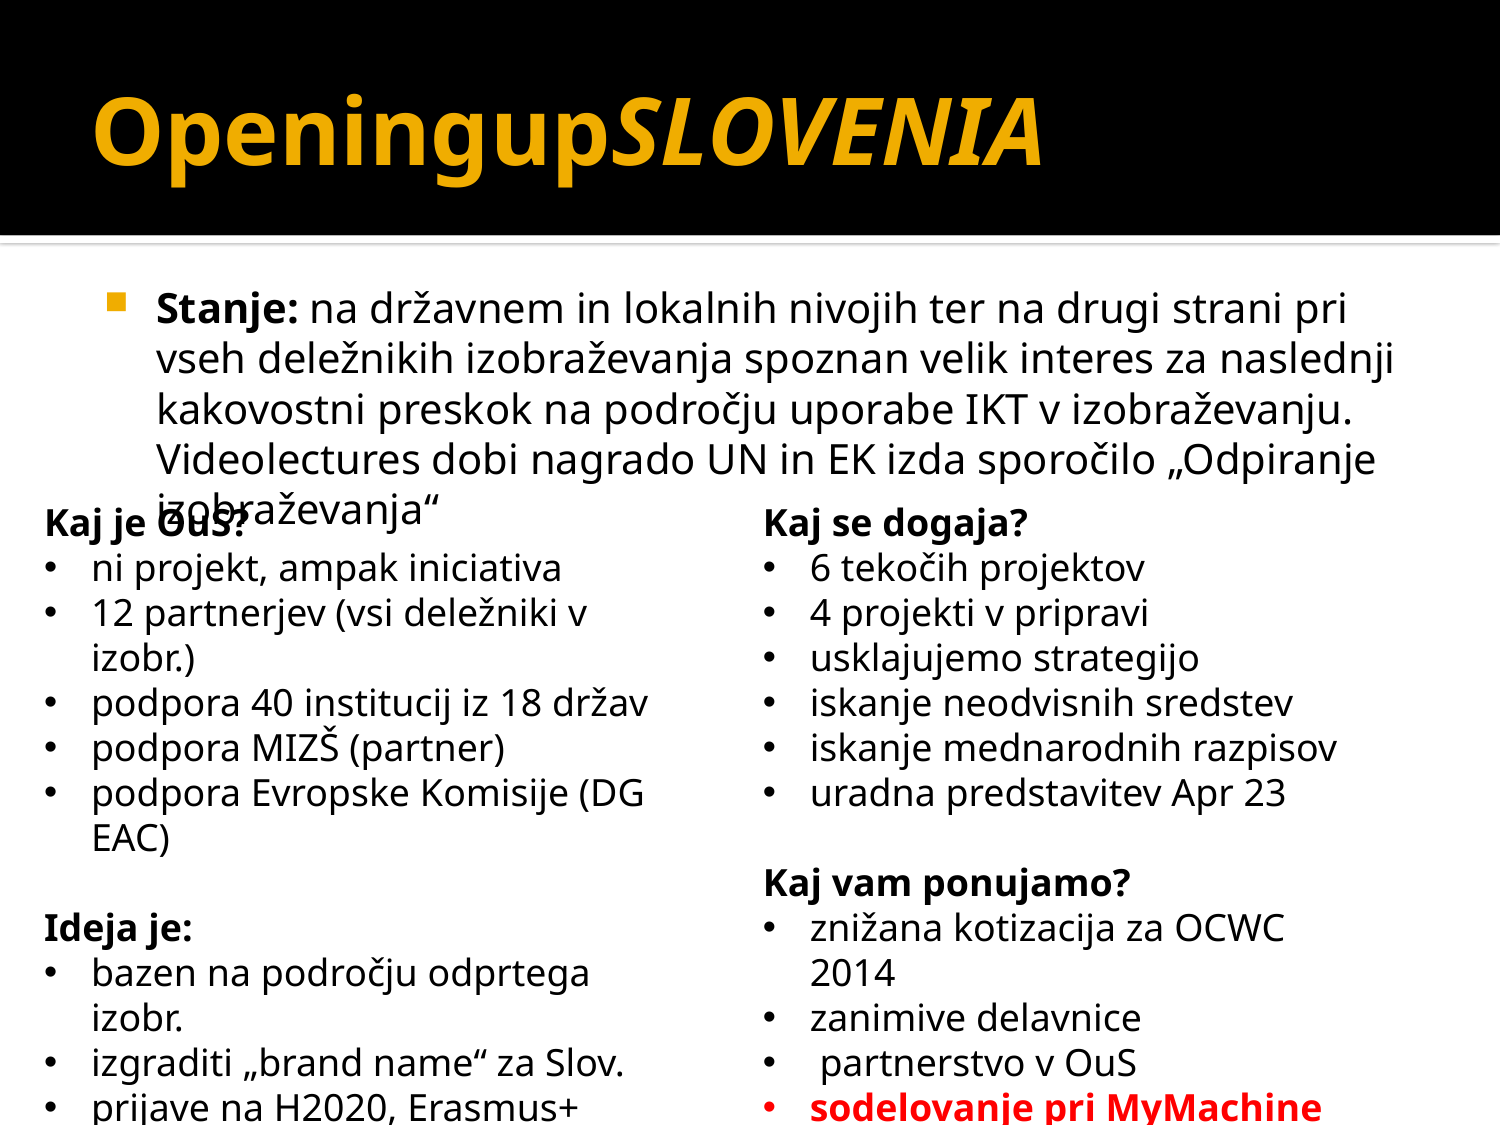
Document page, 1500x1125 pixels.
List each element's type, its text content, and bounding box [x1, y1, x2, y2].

text_box Kaj se dogaja? 6 tekočih projektov 4 projekti v pripravi usklajujemo strategijo iskanje neodvisnih sredstev iskanje mednarodnih razpisov uradna predstavitev Apr 23 Kaj vam ponujamo? znižana kotizacija za OCWC 2014 zanimive delavnice partnerstvo v OuS sodelovanje pri MyMachine [748, 491, 1374, 1125]
list Stanje: na državnem in lokalnih nivojih ter na drugi strani pri vseh deležnikih izobraževanja spoznan velik interes za naslednji kakovostni preskok na področju uporabe IKT v izobraževanju. Videolectures dobi nagrado UN in EK izda sporočilo „Odpiranje izobraževanja“ [75, 267, 1425, 1083]
text_box Kaj je OuS? ni projekt, ampak iniciativa 12 partnerjev (vsi deležniki v izobr.) podpora 40 institucij iz 18 držav podpora MIZŠ (partner) podpora Evropske Komisije (DG EAC) Ideja je: bazen na področju odprtega izobr. izgraditi „brand name“ za Slov. prijave na H2020, Erasmus+ uporabiti orodja IJS v izobr. nihče ni naredil česar podobnega [29, 491, 703, 1125]
title OpeningupSLOVENIA [75, 25, 1425, 231]
